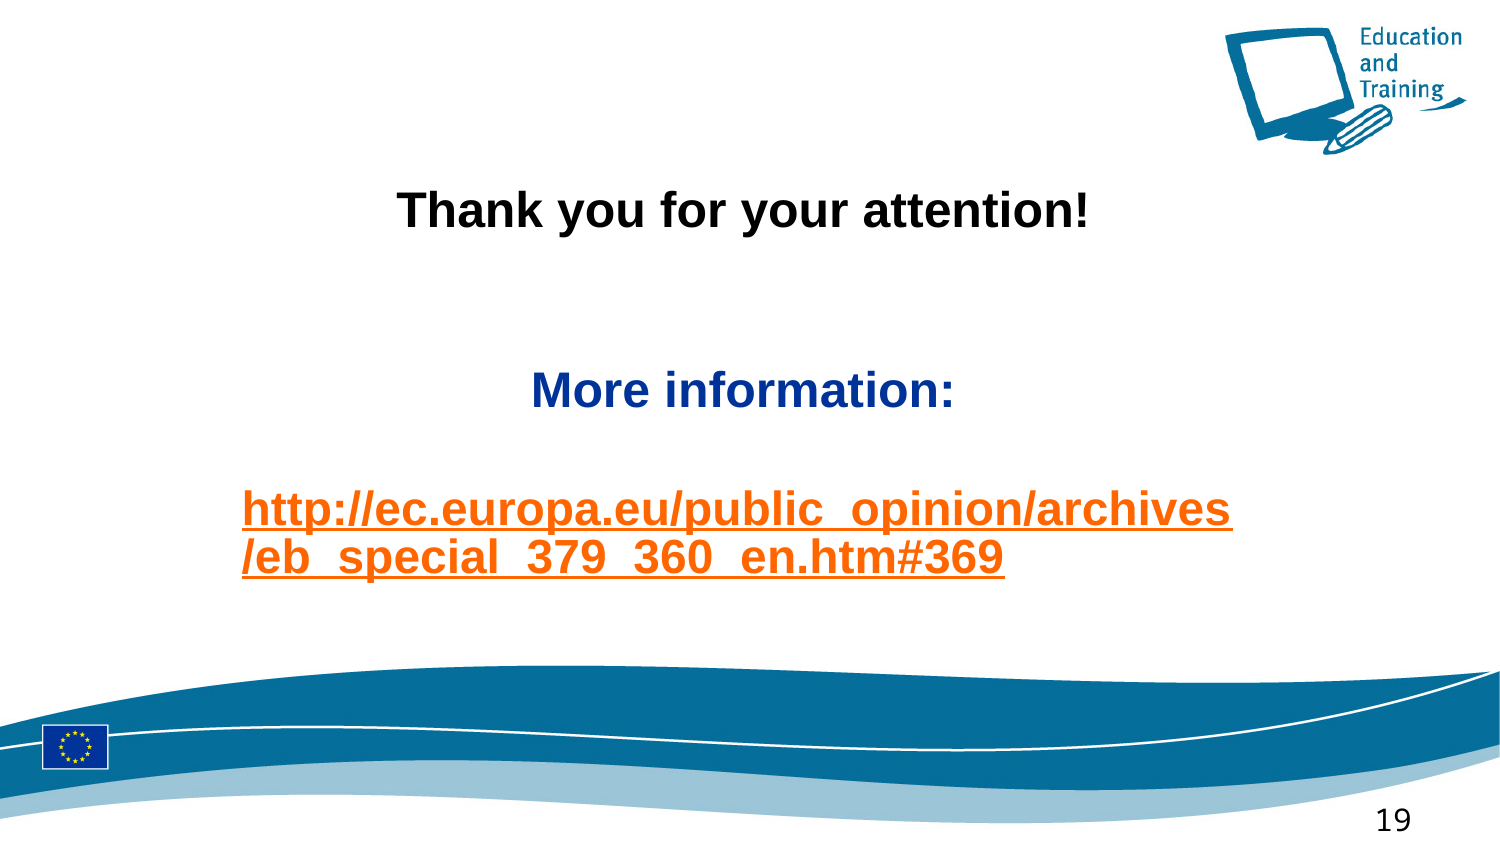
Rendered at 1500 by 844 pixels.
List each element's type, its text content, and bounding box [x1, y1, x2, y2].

picture [0, 745, 1500, 844]
title Thank you for your attention! More information: http://ec.europa.eu/public_opinion/archives/eb_special_379_360_en.htm#369 [230, 172, 1257, 570]
picture [0, 610, 1500, 770]
picture [876, 0, 1500, 201]
